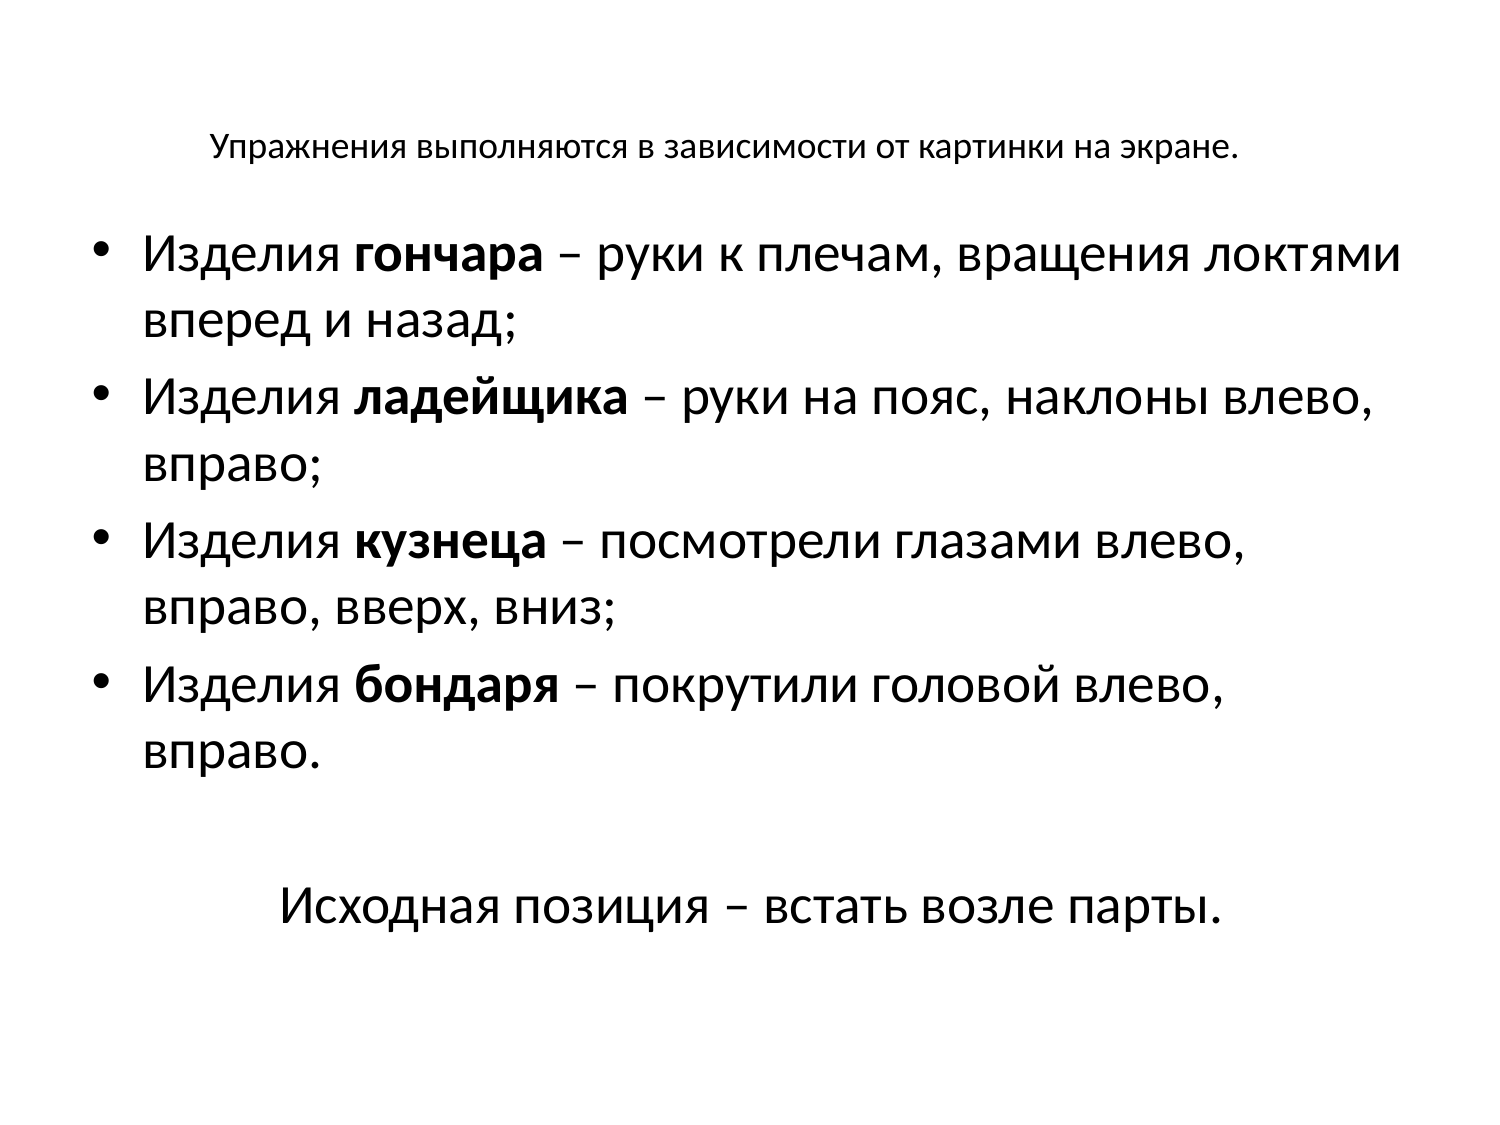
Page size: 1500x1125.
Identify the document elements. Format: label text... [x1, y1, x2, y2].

text_box Упражнения выполняются в зависимости от картинки на экране. [194, 113, 1317, 174]
list Изделия гончара – руки к плечам, вращения локтями вперед и назад; Изделия ладейщика – руки на пояс, наклоны влево, вправо; Изделия кузнеца – посмотрели глазами влево, вправо, вверх, вниз; Изделия бондаря – покрутили головой влево, вправо. Исходная позиция – встать возле парты. [76, 208, 1427, 951]
